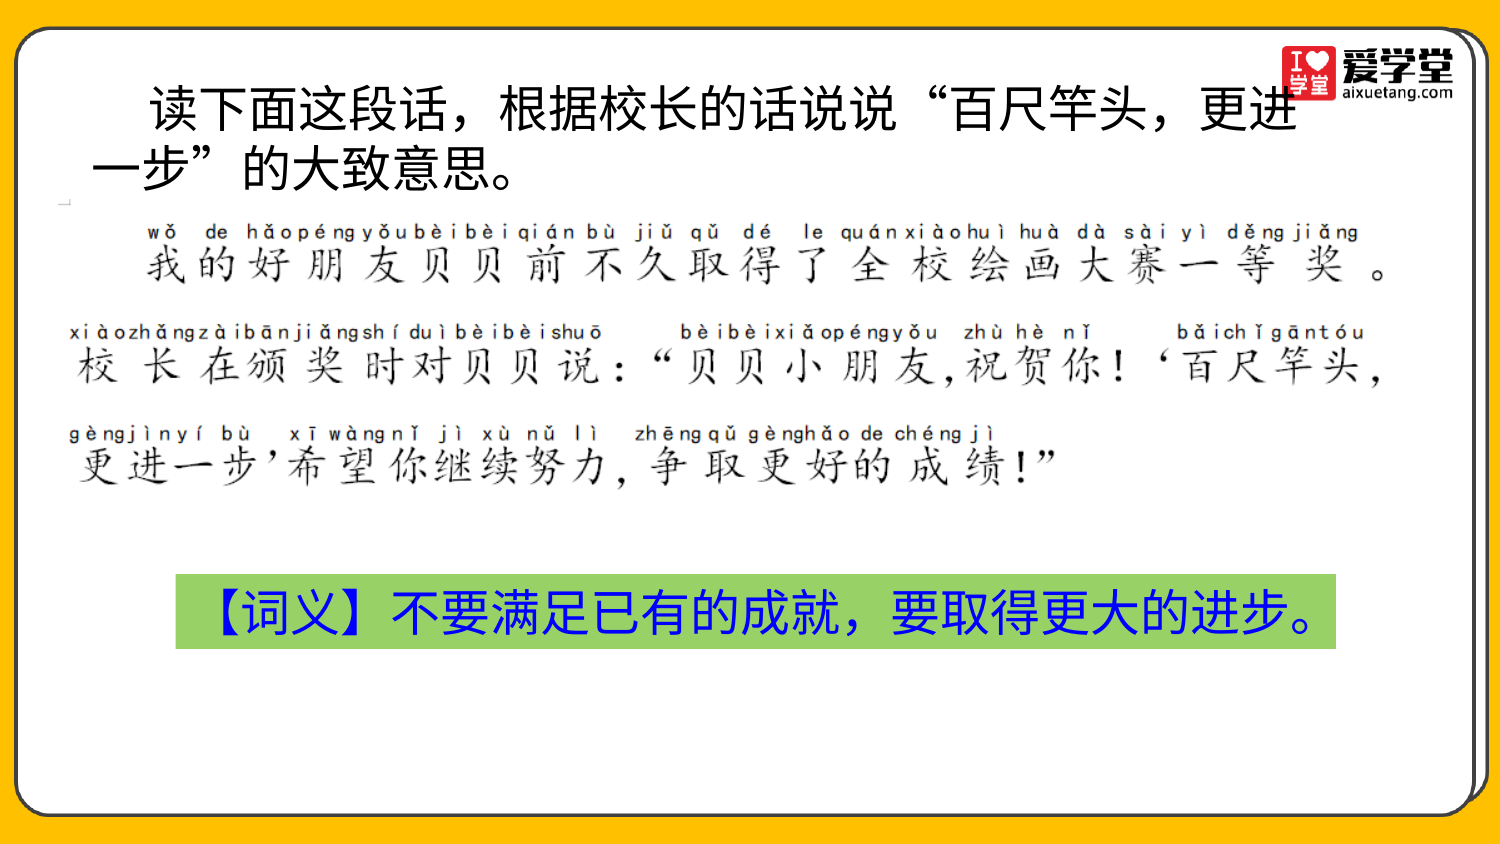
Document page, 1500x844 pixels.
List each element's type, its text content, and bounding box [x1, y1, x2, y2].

text_box 读下面这段话，根据校长的话说说“百尺竿头，更进一步”的大致意思。 [76, 69, 1354, 199]
text_box 【词义】不要满足已有的成就，要取得更大的进步。 [175, 574, 1336, 649]
picture [0, 0, 1500, 844]
